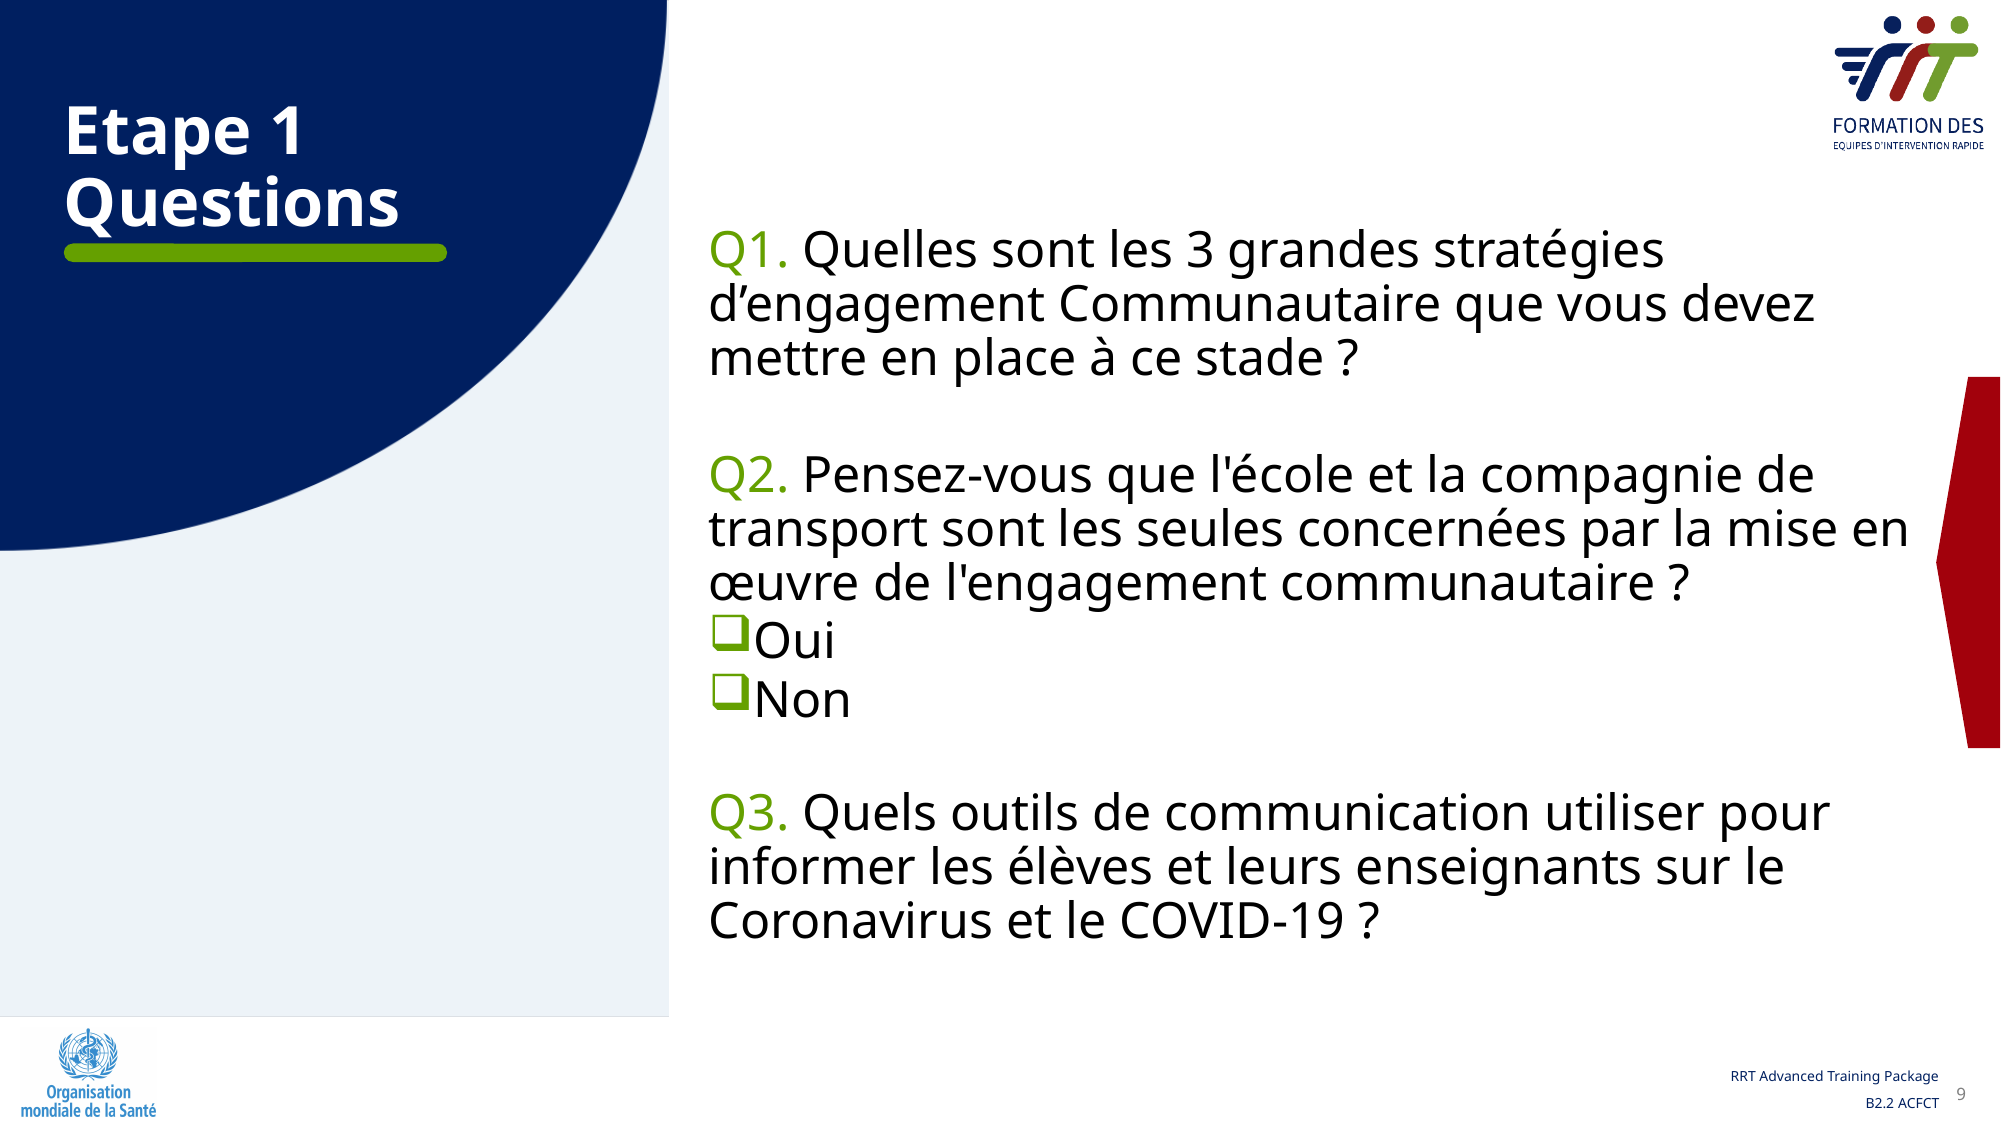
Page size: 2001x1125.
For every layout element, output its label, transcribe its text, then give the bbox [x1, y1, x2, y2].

picture [20, 1027, 157, 1118]
picture [0, 0, 669, 1018]
text_box Etape 1 Questions [63, 103, 508, 242]
picture [1833, 15, 1984, 151]
list Q1. Quelles sont les 3 grandes stratégies d’engagement Communautaire que vous devez mettre en place à ce stade ? Q2. Pensez-vous que l'école et la compagnie de transport sont les seules concernées par la mise en œuvre de l'engagement communautaire ? Oui Non Q3. Quels outils de communication utiliser pour informer les élèves et leurs enseignants sur le Coronavirus et le COVID-19 ? [700, 216, 1937, 960]
